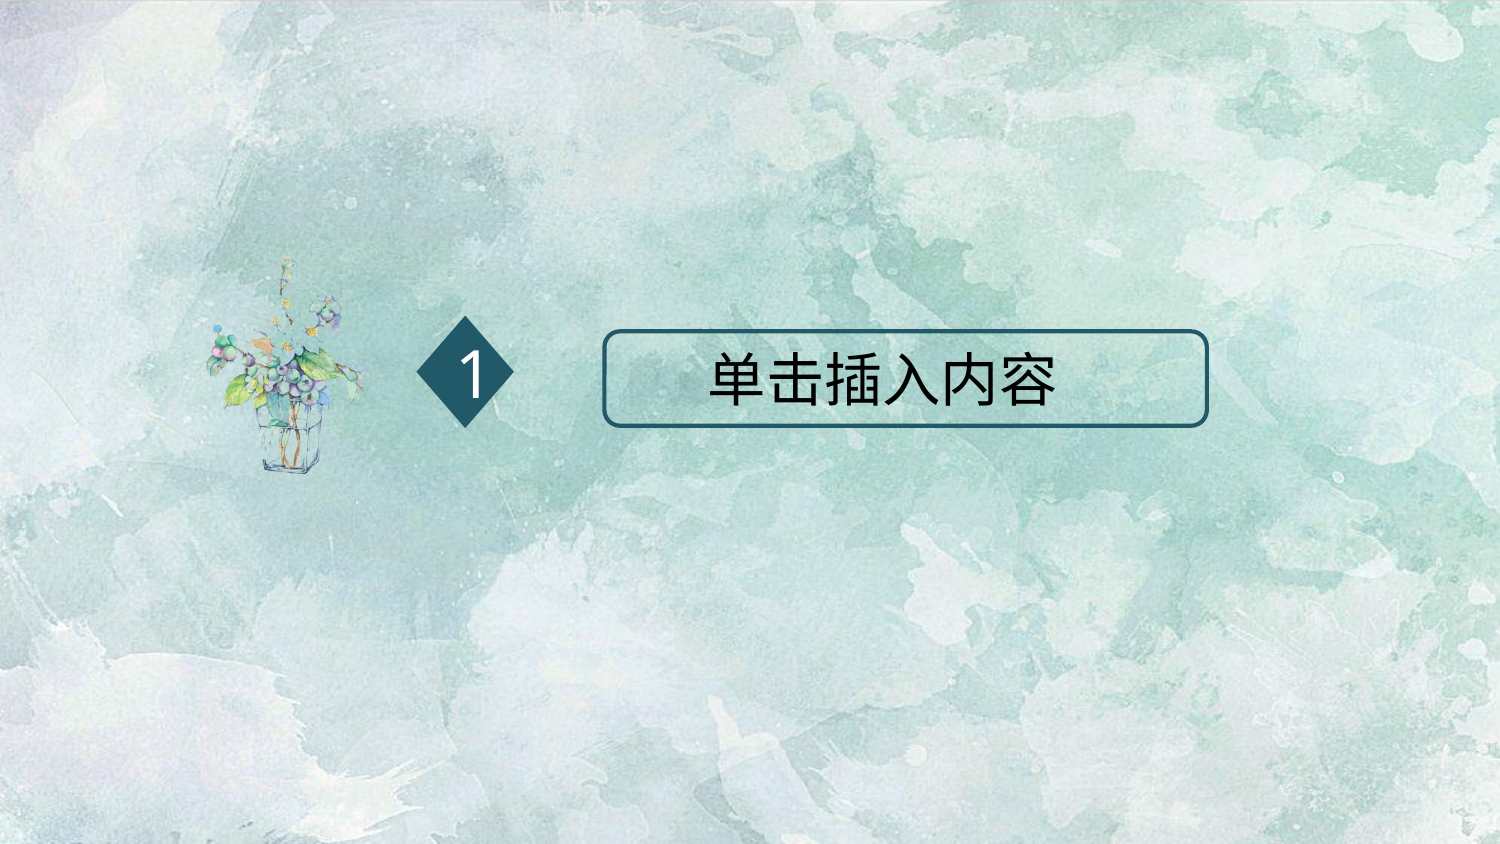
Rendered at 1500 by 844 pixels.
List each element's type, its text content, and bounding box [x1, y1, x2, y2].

text_box 单击插入内容 [693, 336, 1073, 421]
text_box 1 [414, 313, 516, 431]
text_box [602, 329, 1209, 428]
picture [0, 0, 1500, 844]
